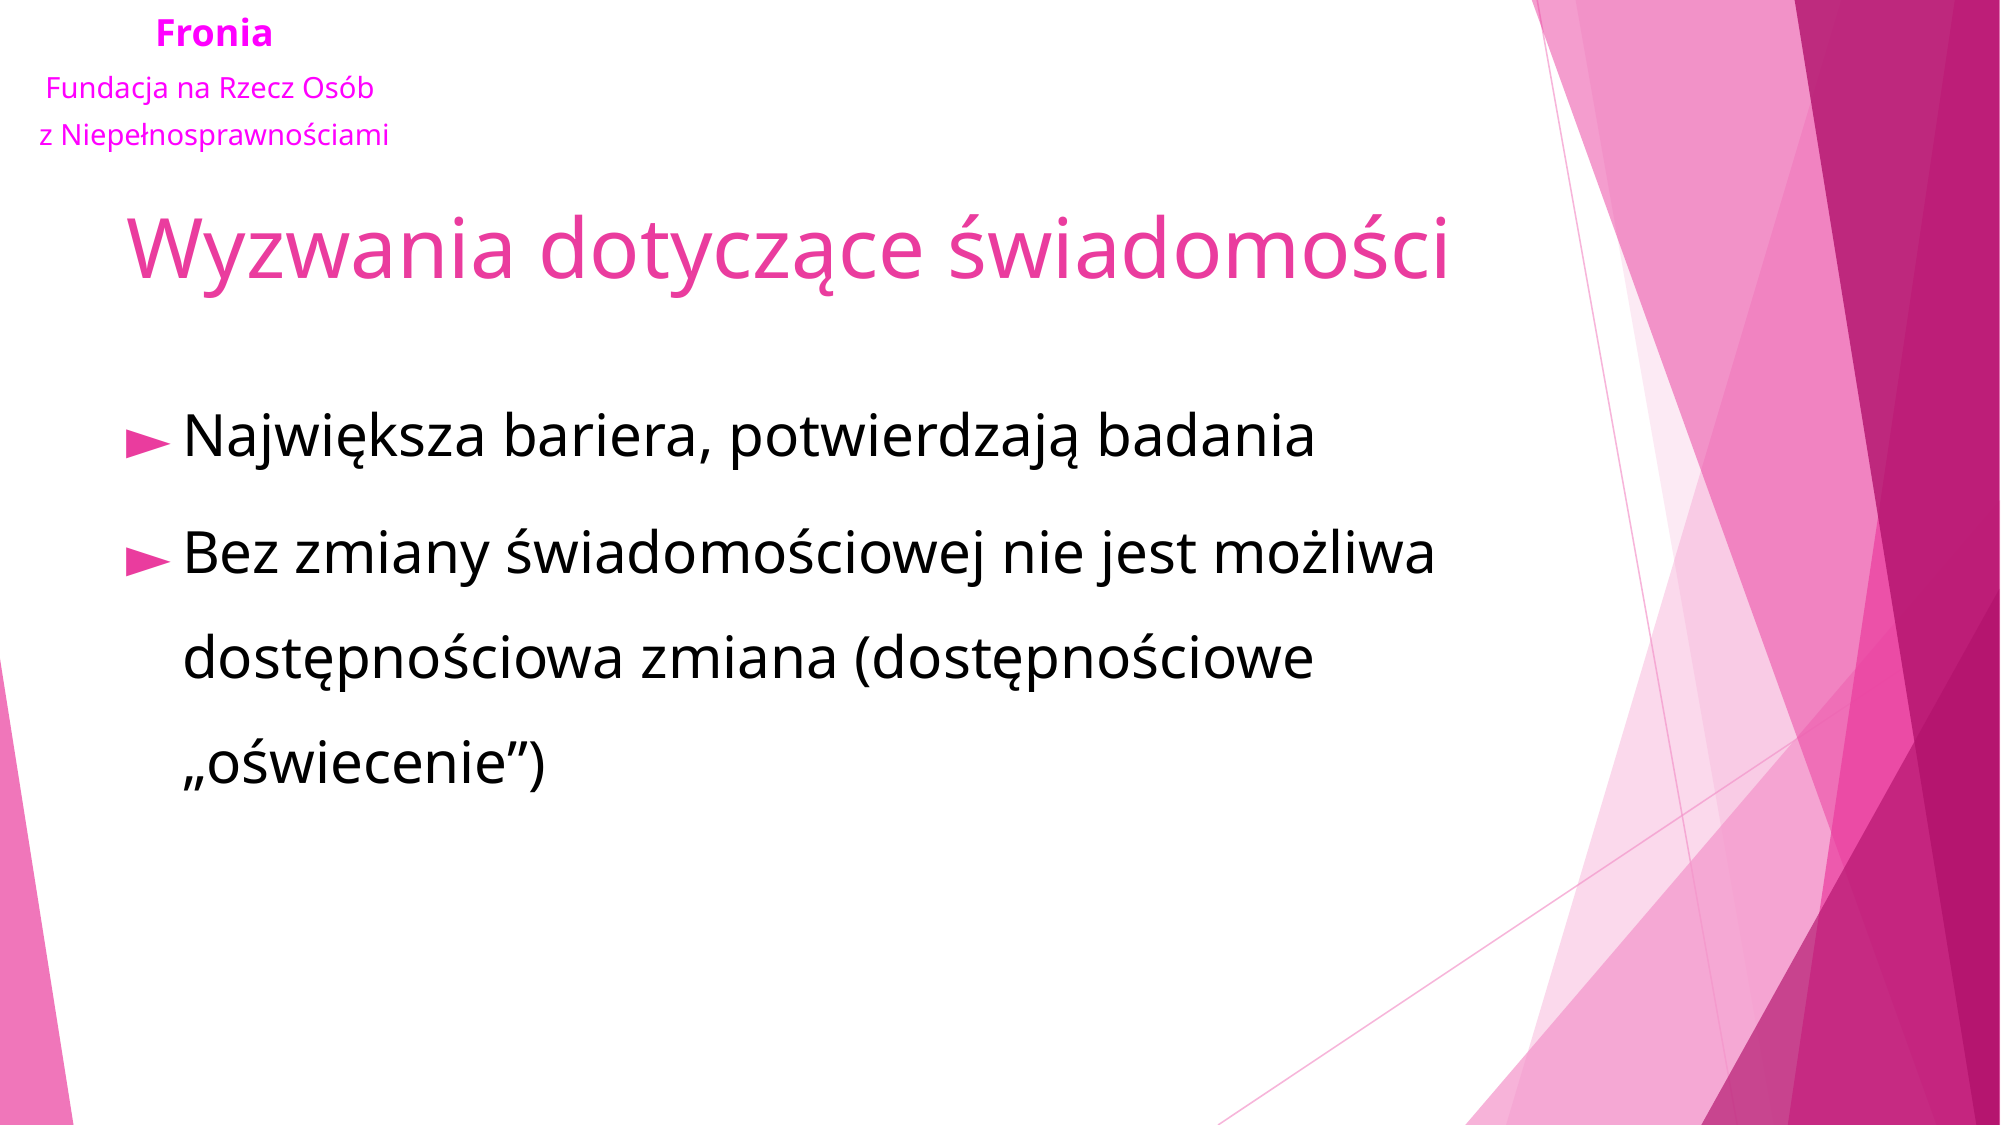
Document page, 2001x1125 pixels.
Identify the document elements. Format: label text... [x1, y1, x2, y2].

title Wyzwania dotyczące świadomości [111, 136, 1522, 354]
list Największa bariera, potwierdzają badania Bez zmiany świadomościowej nie jest możliwa dostępnościowa zmiana (dostępnościowe „oświecenie”) [111, 356, 1522, 1125]
